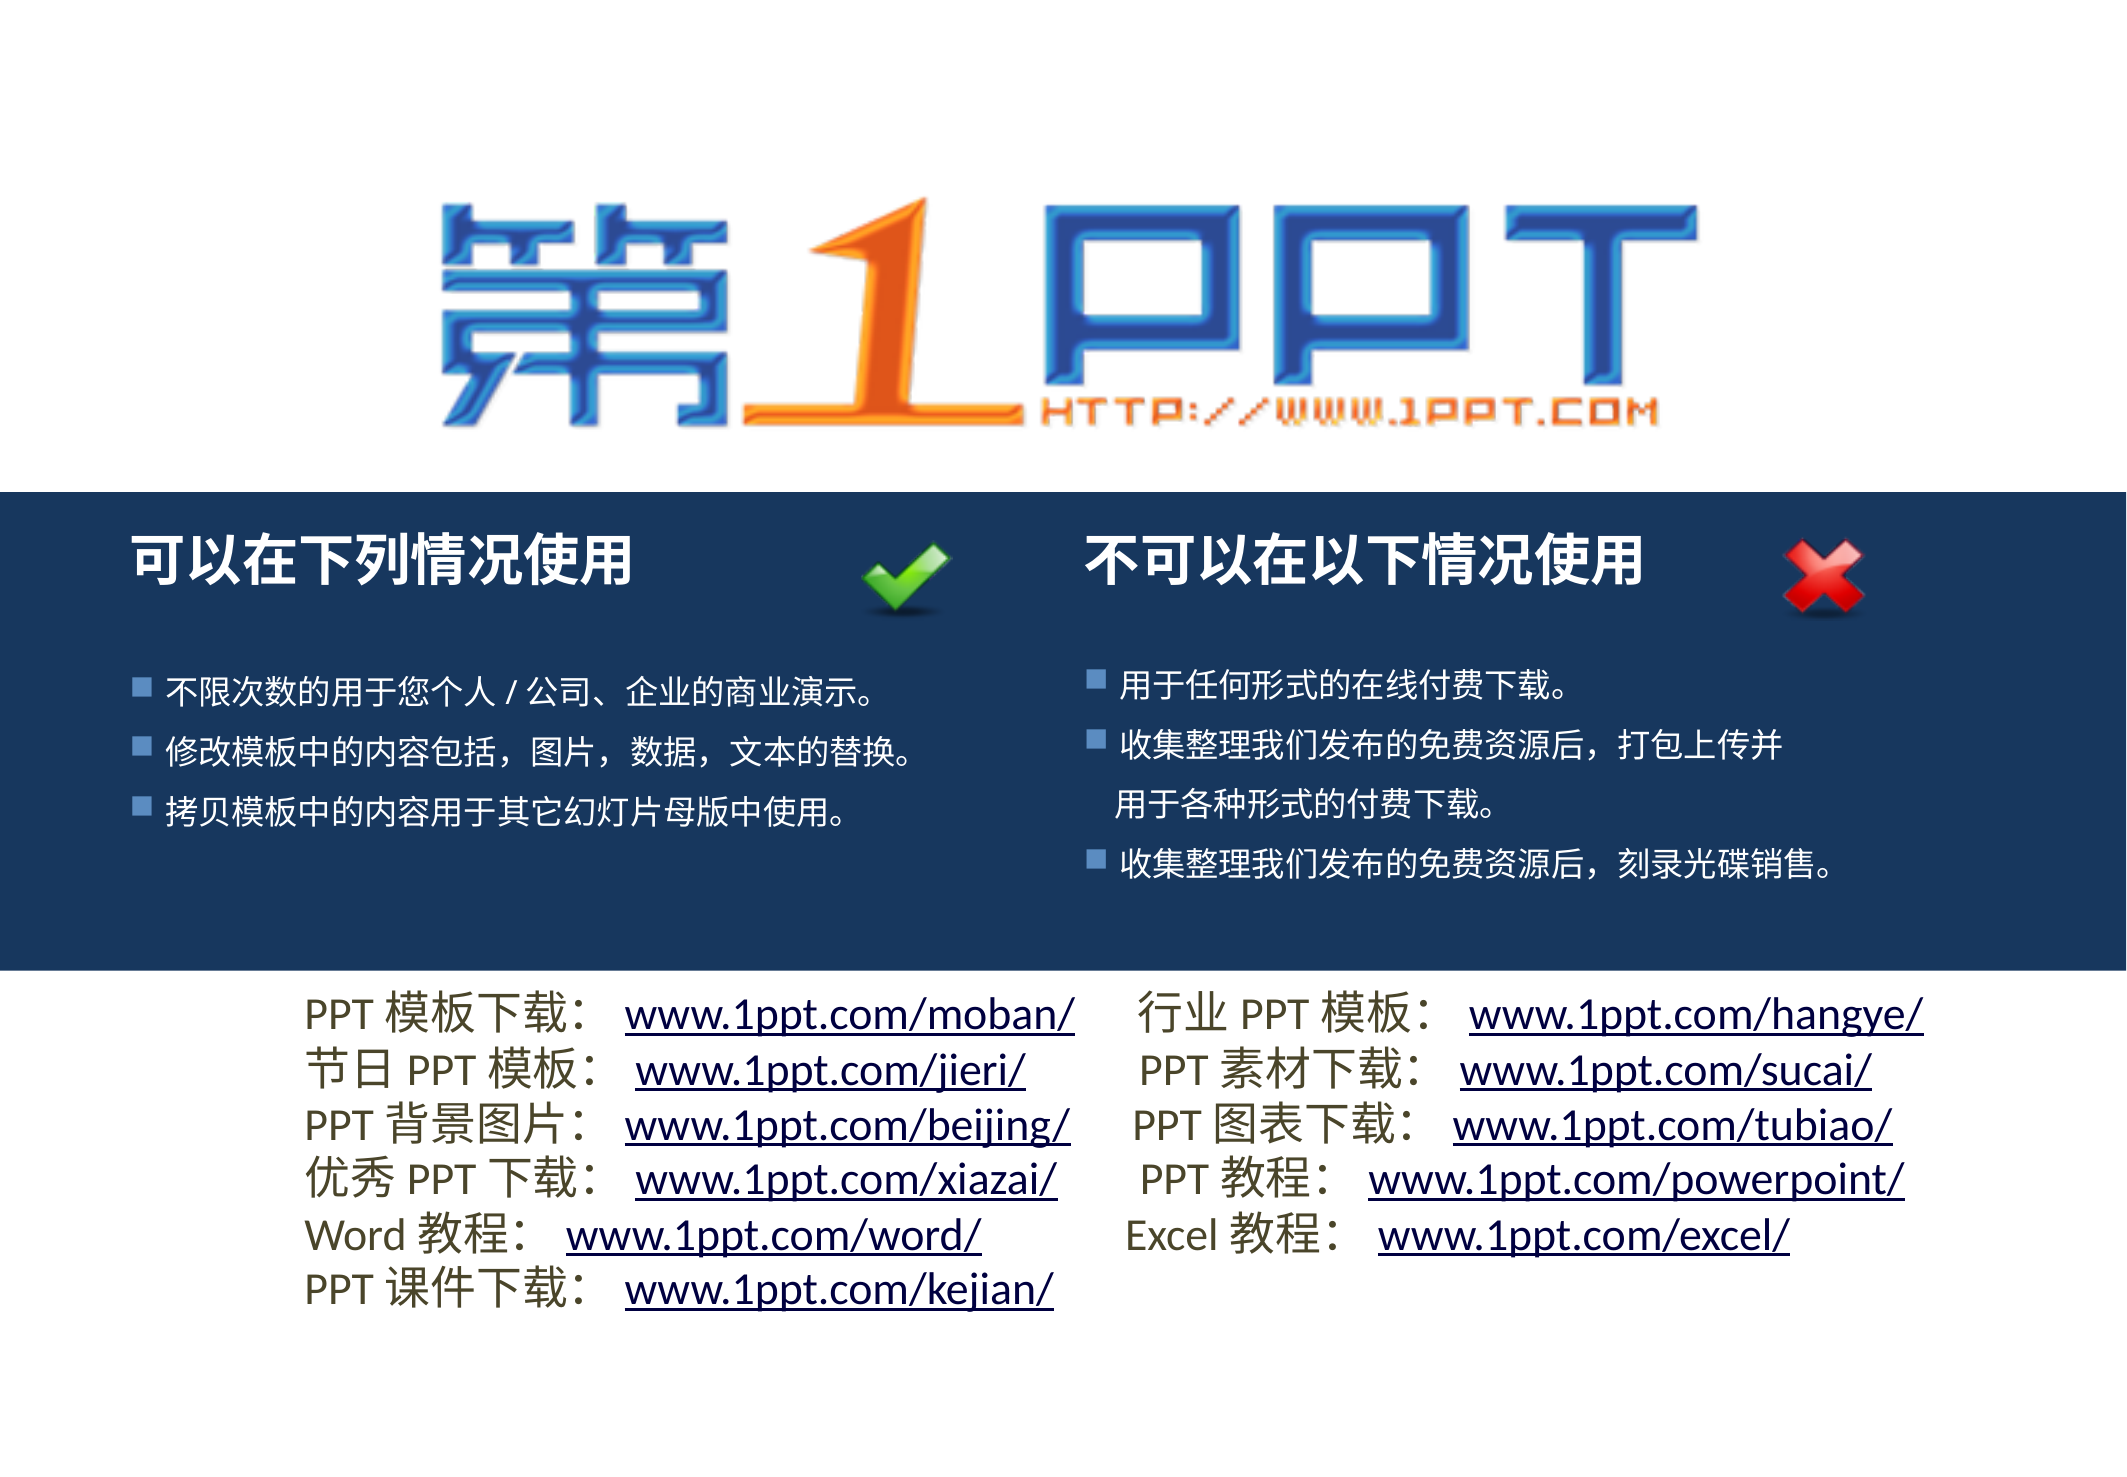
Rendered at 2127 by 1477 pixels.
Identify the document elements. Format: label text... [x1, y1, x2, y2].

text_box PPT模板下载：www.1ppt.com/moban/ 行业PPT模板：www.1ppt.com/hangye/ 节日PPT模板：www.1ppt.com/jieri/ PPT素材下载：www.1ppt.com/sucai/ PPT背景图片：www.1ppt.com/beijing/ PPT图表下载：www.1ppt.com/tubiao/ 优秀PPT下载：www.1ppt.com/xiazai/ PPT教程：www.1ppt.com/powerpoint/ Word教程：www.1ppt.com/word/ Excel教程：www.1ppt.com/excel/ PPT课件下载：www.1ppt.com/kejian/ [282, 971, 2127, 1438]
text_box 不可以在以下情况使用 用于任何形式的在线付费下载。 收集整理我们发布的免费资源后，打包上传并 用于各种形式的付费下载。 收集整理我们发布的免费资源后，刻录光碟销售。 [1063, 513, 2018, 940]
text_box 可以在下列情况使用 不限次数的用于您个人/公司、企业的商业演示。 修改模板中的内容包括，图片，数据，文本的替换。 拷贝模板中的内容用于其它幻灯片母版中使用。 [108, 513, 1063, 940]
picture [190, 24, 1985, 621]
text_box [0, 492, 2127, 971]
